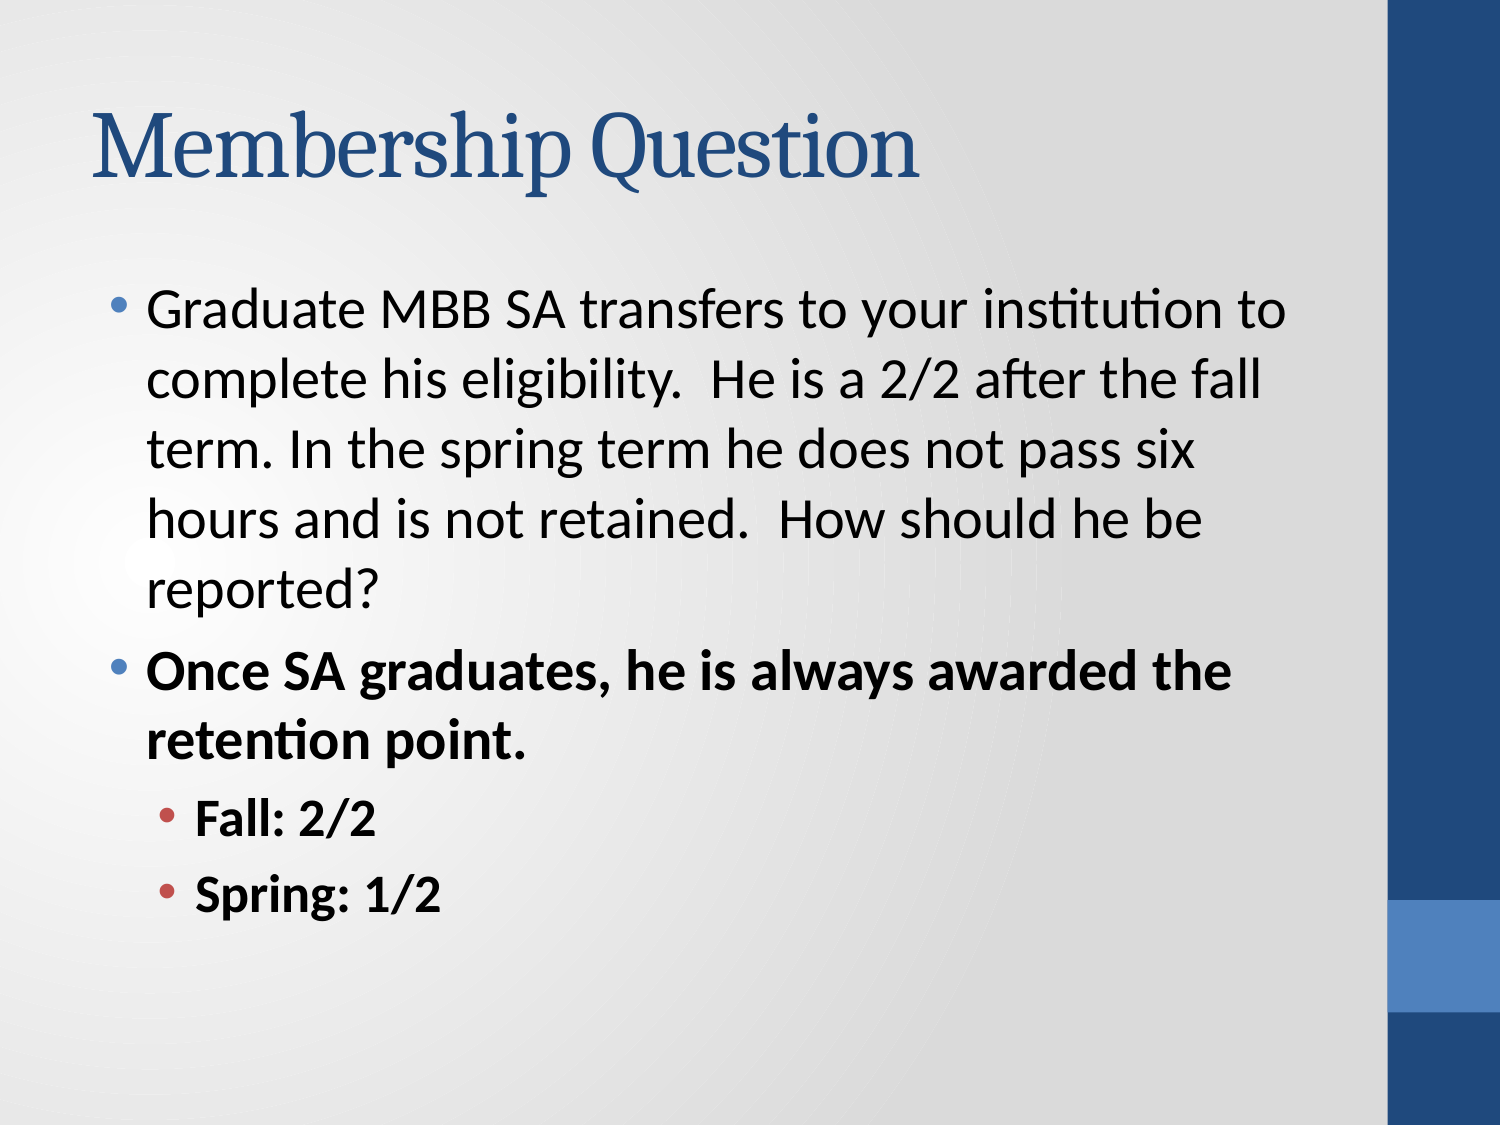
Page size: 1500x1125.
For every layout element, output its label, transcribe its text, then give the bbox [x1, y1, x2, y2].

list Graduate MBB SA transfers to your institution to complete his eligibility. He is a 2/2 after the fall term. In the spring term he does not pass six hours and is not retained. How should he be reported? Once SA graduates, he is always awarded the retention point. Fall: 2/2 Spring: 1/2 [75, 262, 1325, 1050]
title Membership Question [75, 45, 1325, 233]
